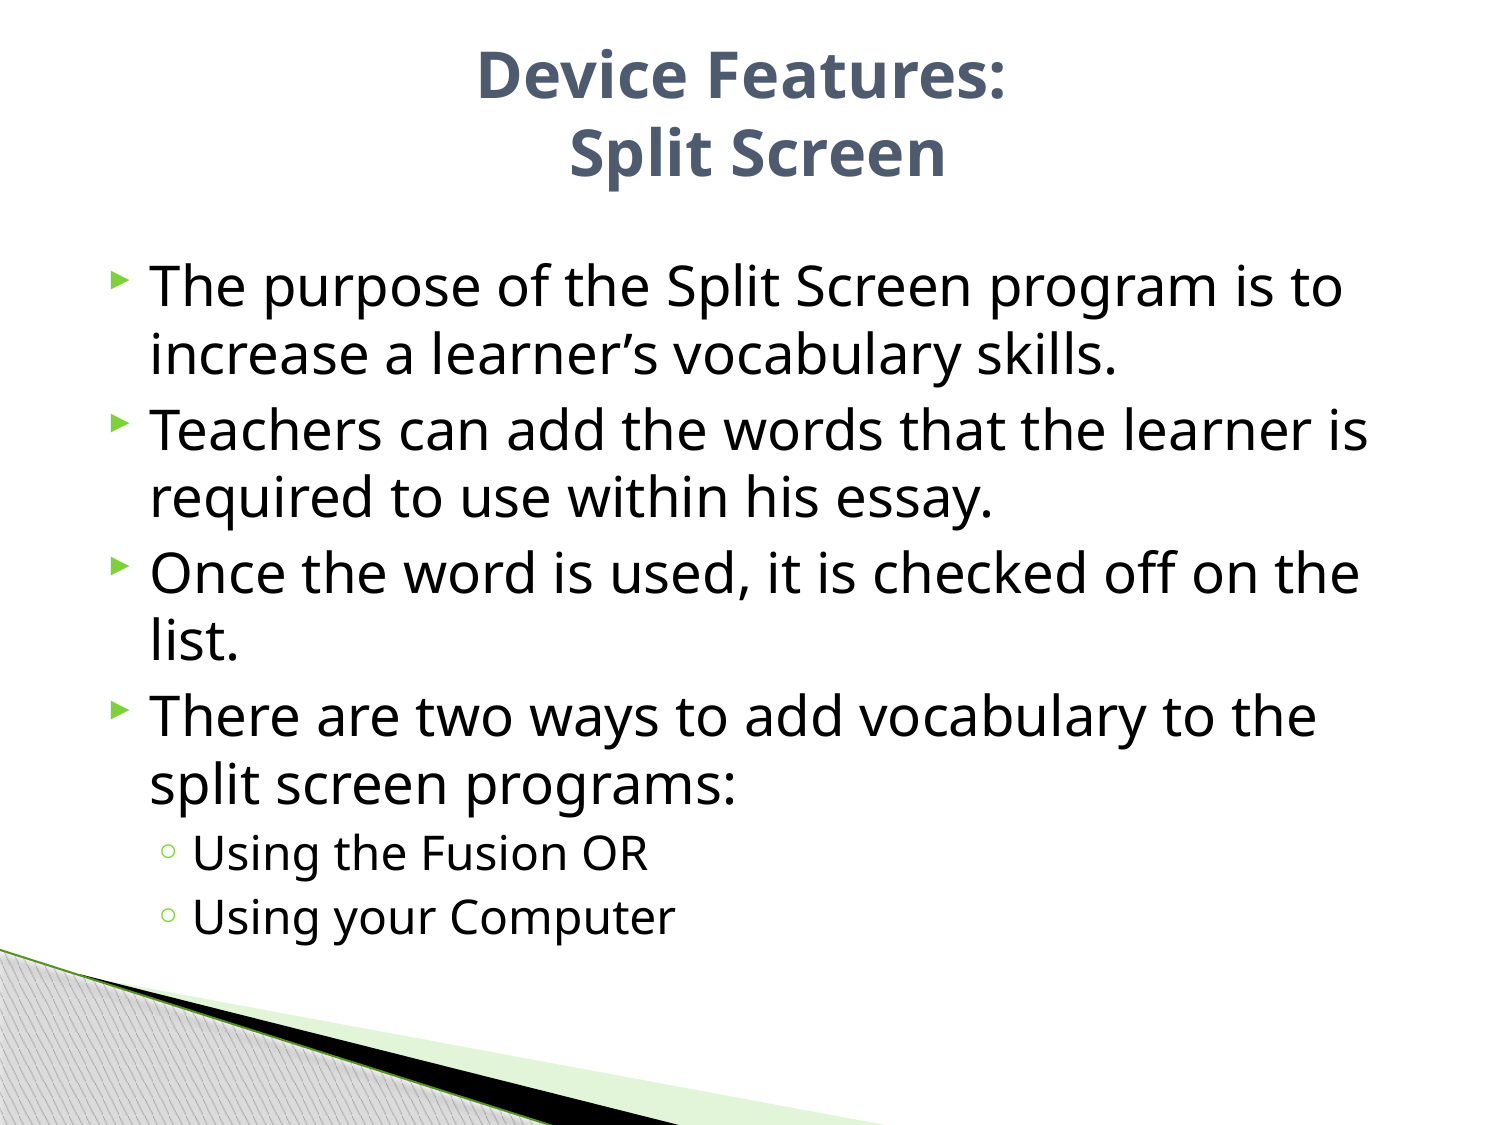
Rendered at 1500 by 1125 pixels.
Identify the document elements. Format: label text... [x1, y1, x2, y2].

title Device Features: Split Screen [87, 24, 1430, 198]
list The purpose of the Split Screen program is to increase a learner’s vocabulary skills. Teachers can add the words that the learner is required to use within his essay. Once the word is used, it is checked off on the list. There are two ways to add vocabulary to the split screen programs: Using the Fusion OR Using your Computer [75, 243, 1425, 986]
